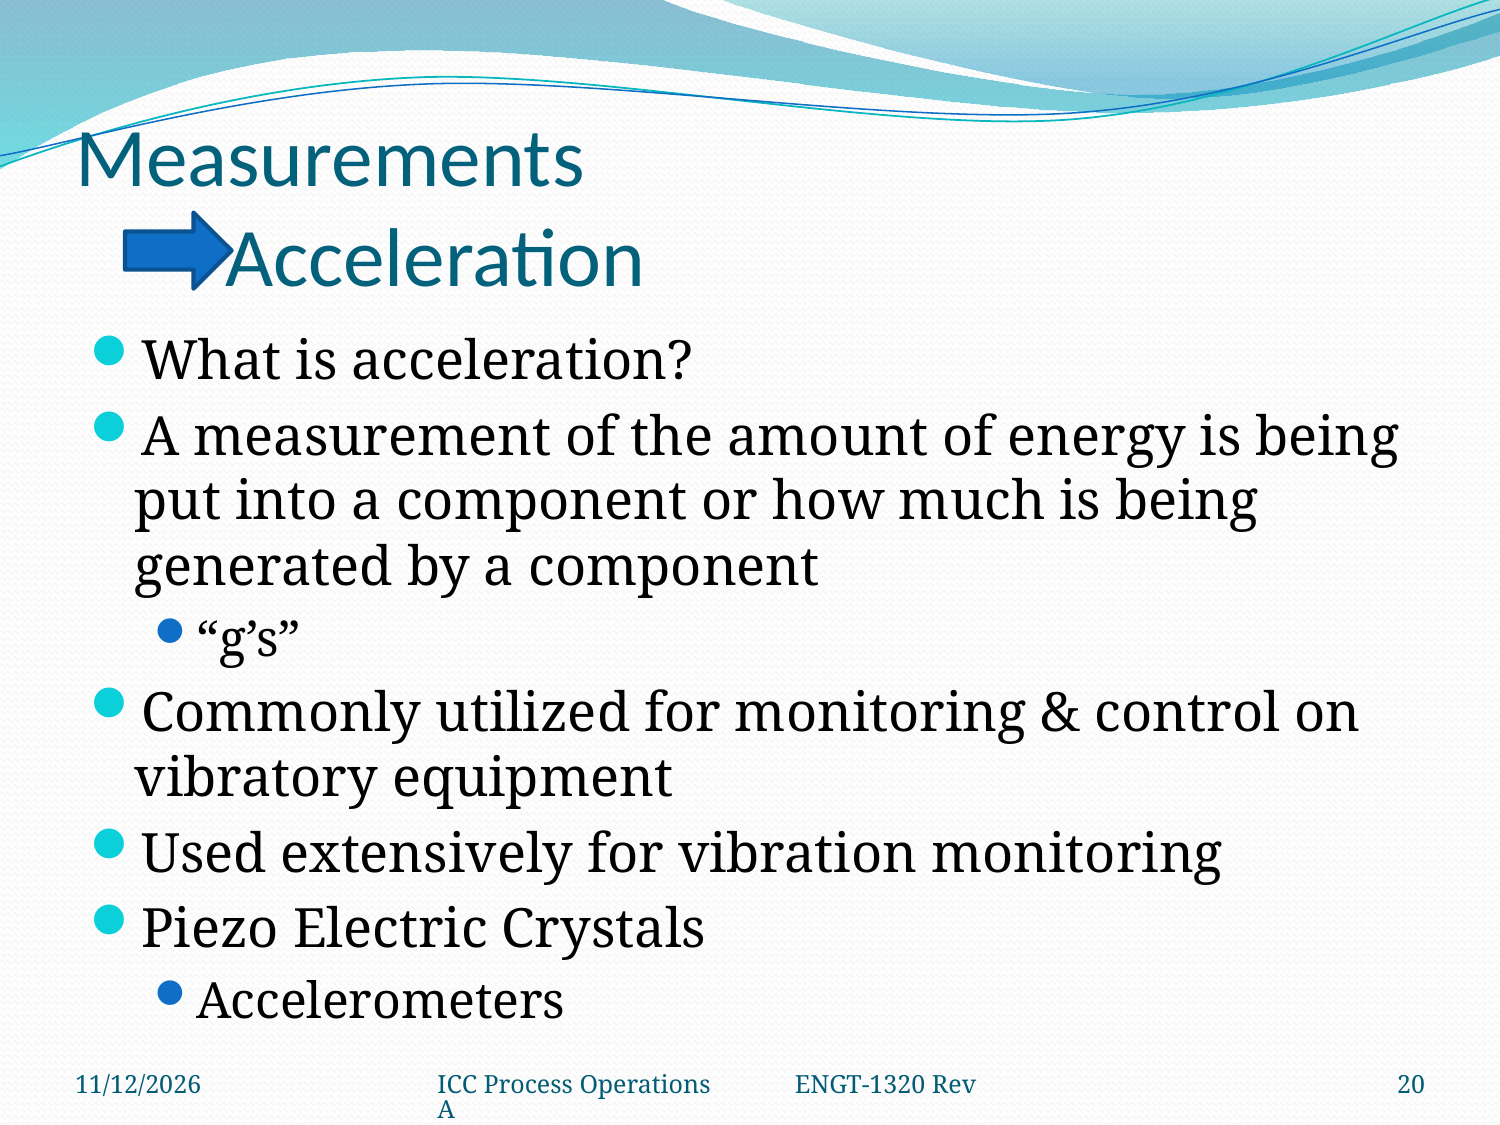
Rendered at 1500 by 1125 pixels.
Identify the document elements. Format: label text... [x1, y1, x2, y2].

text_box [122, 210, 234, 291]
title Measurements Acceleration [75, 115, 1425, 303]
footer ICC Process Operations ENGT-1320 Rev A [437, 1042, 988, 1103]
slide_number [75, 1042, 425, 1103]
slide_number 20 [1299, 1042, 1425, 1103]
list What is acceleration? A measurement of the amount of energy is being put into a component or how much is being generated by a component “g’s” Commonly utilized for monitoring & control on vibratory equipment Used extensively for vibration monitoring Piezo Electric Crystals Accelerometers [75, 317, 1425, 1038]
